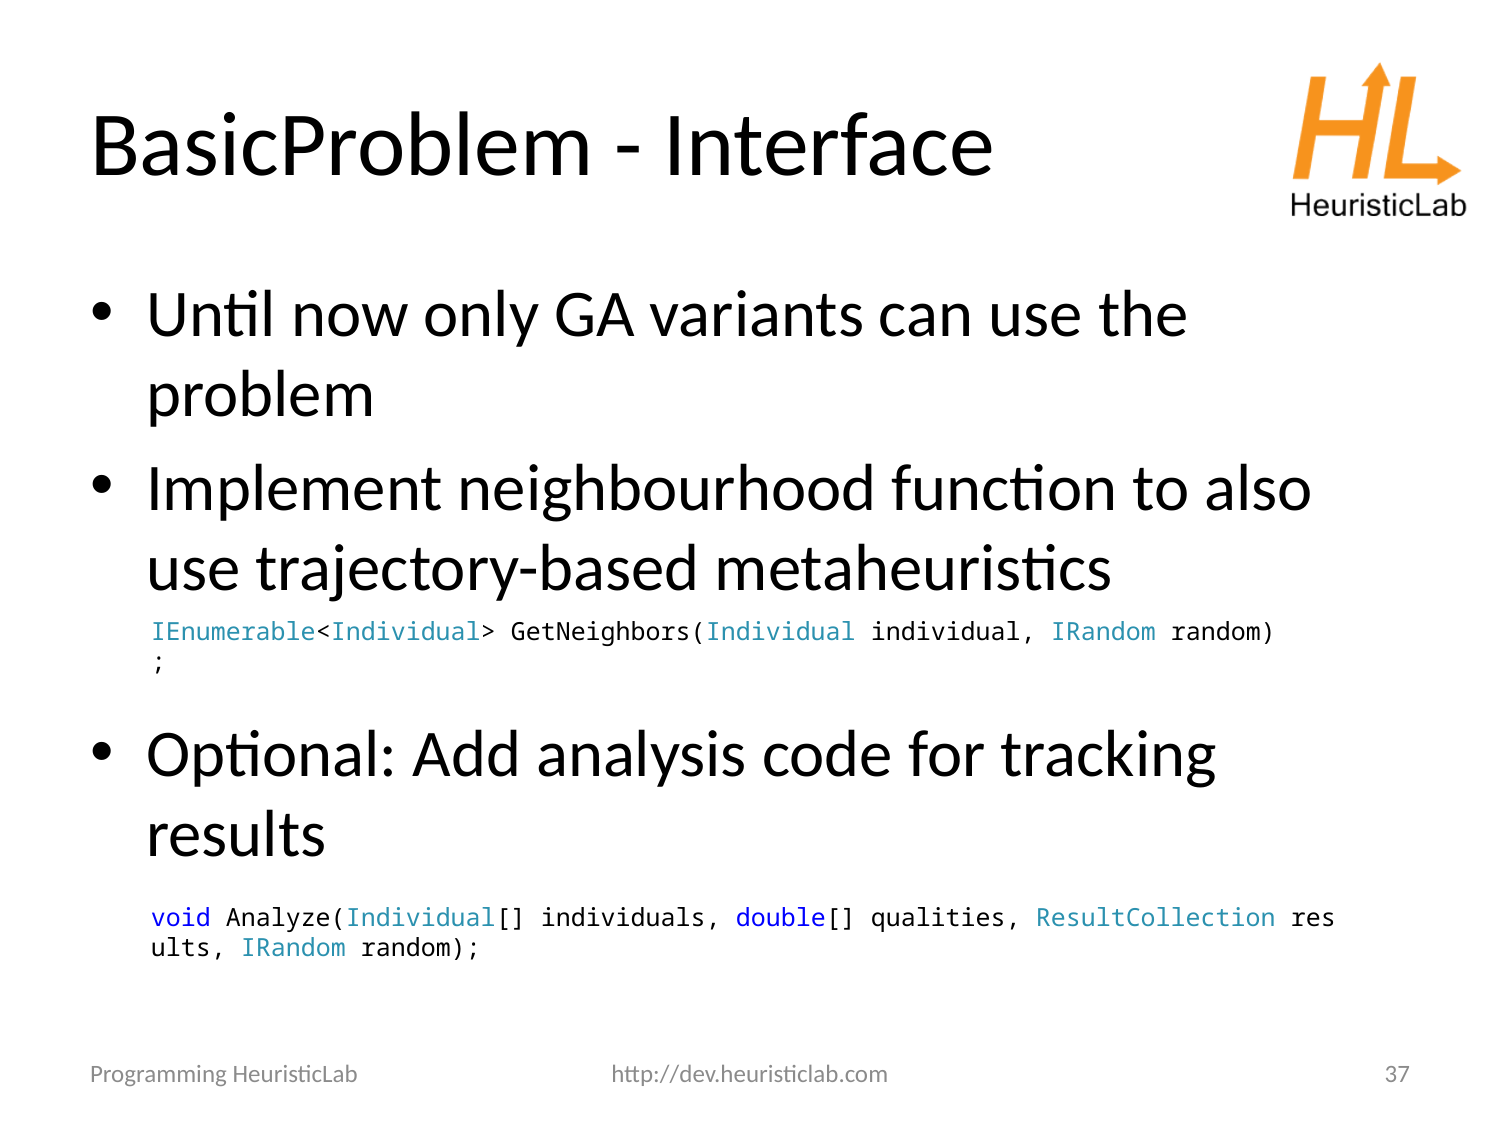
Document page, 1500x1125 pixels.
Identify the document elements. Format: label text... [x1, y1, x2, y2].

list Until now only GA variants can use the problem Implement neighbourhood function to also use trajectory-based metaheuristics Optional: Add analysis code for tracking results [75, 262, 1425, 1005]
title BasicProblem - Interface [75, 45, 1282, 233]
text_box void Analyze(Individual[] individuals, double[] qualities, ResultCollection results, IRandom random); [135, 893, 1352, 969]
slide_number 37 [1074, 1042, 1425, 1103]
picture [1281, 27, 1474, 244]
footer http://dev.heuristiclab.com [512, 1042, 988, 1103]
slide_number Programming HeuristicLab [75, 1042, 425, 1103]
text_box IEnumerable<Individual> GetNeighbors(Individual individual, IRandom random); [135, 608, 1292, 683]
